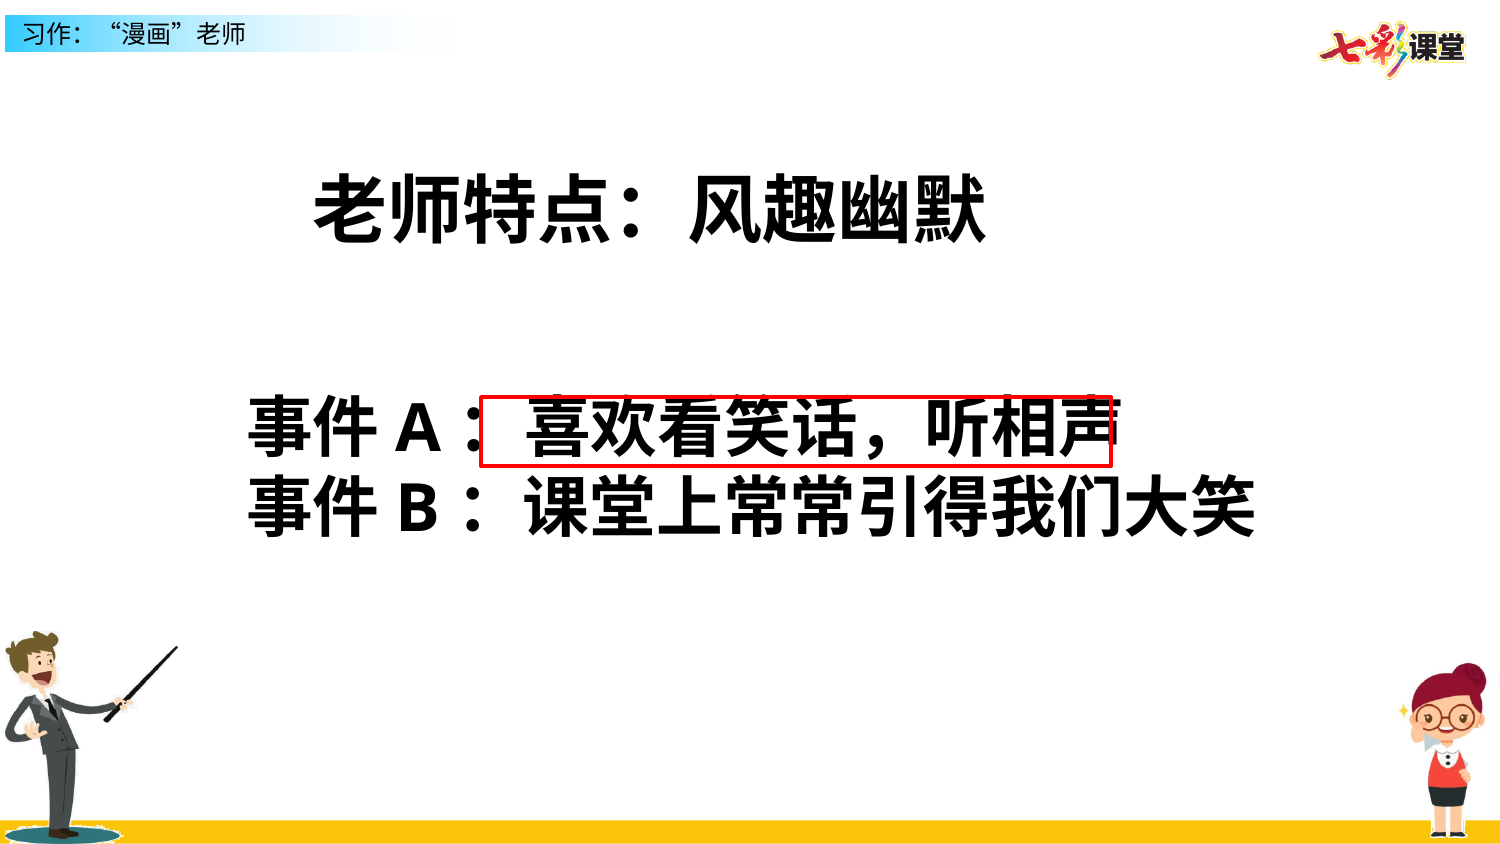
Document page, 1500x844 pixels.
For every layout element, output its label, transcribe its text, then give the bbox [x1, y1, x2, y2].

text_box 老师特点：风趣幽默 [297, 154, 1111, 260]
text_box [479, 395, 1113, 468]
text_box 事件A：喜欢看笑话，听相声 事件B：课堂上常常引得我们大笑 [231, 377, 1294, 552]
picture [5, 631, 178, 844]
picture [1335, 643, 1500, 844]
picture [1316, 20, 1468, 80]
